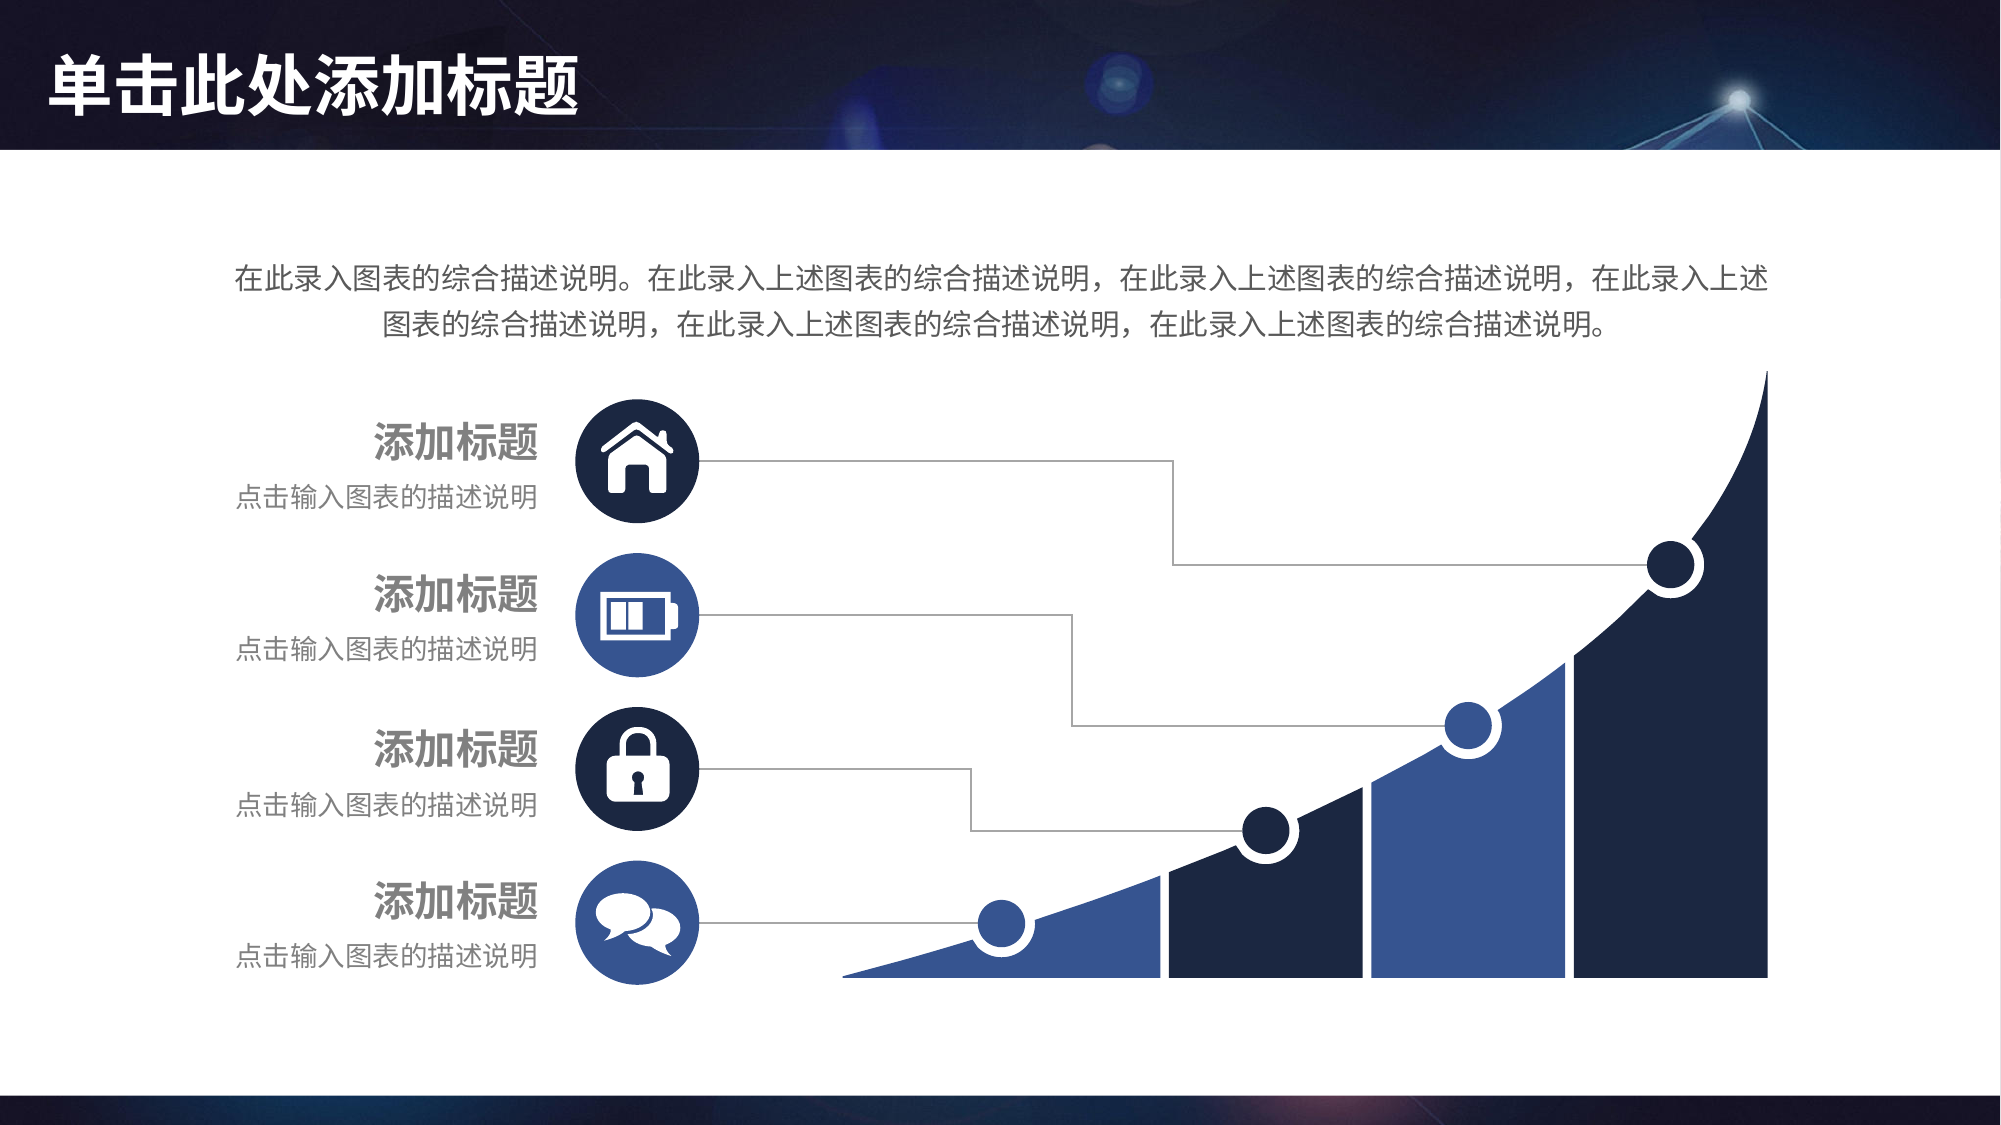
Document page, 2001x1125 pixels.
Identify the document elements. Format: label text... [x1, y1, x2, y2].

text_box 点击输入图表的描述说明 [219, 931, 553, 980]
text_box 点击输入图表的描述说明 [219, 472, 553, 521]
text_box 添加标题 [357, 560, 554, 626]
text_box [575, 399, 1647, 565]
text_box 添加标题 [357, 867, 554, 933]
text_box [1572, 370, 1769, 979]
text_box 点击输入图表的描述说明 [219, 624, 553, 673]
text_box [1167, 785, 1364, 979]
text_box 点击输入图表的描述说明 [219, 779, 553, 828]
text_box [1241, 805, 1291, 856]
text_box [1645, 540, 1696, 590]
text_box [575, 860, 978, 985]
text_box [978, 873, 1162, 979]
text_box [1443, 700, 1493, 751]
text_box 在此录入图表的综合描述说明。在此录入上述图表的综合描述说明，在此录入上述图表的综合描述说明，在此录入上述图表的综合描述说明，在此录入上述图表的综合描述说明，在此录入上述图表的综合描述说明。 [213, 241, 1790, 350]
text_box [978, 898, 1027, 949]
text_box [575, 726, 1243, 831]
text_box 添加标题 [357, 715, 554, 781]
text_box 添加标题 [357, 408, 554, 473]
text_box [575, 553, 1445, 726]
picture [0, 0, 2001, 1125]
text_box [1370, 660, 1567, 979]
title 单击此处添加标题 [31, 36, 1757, 141]
